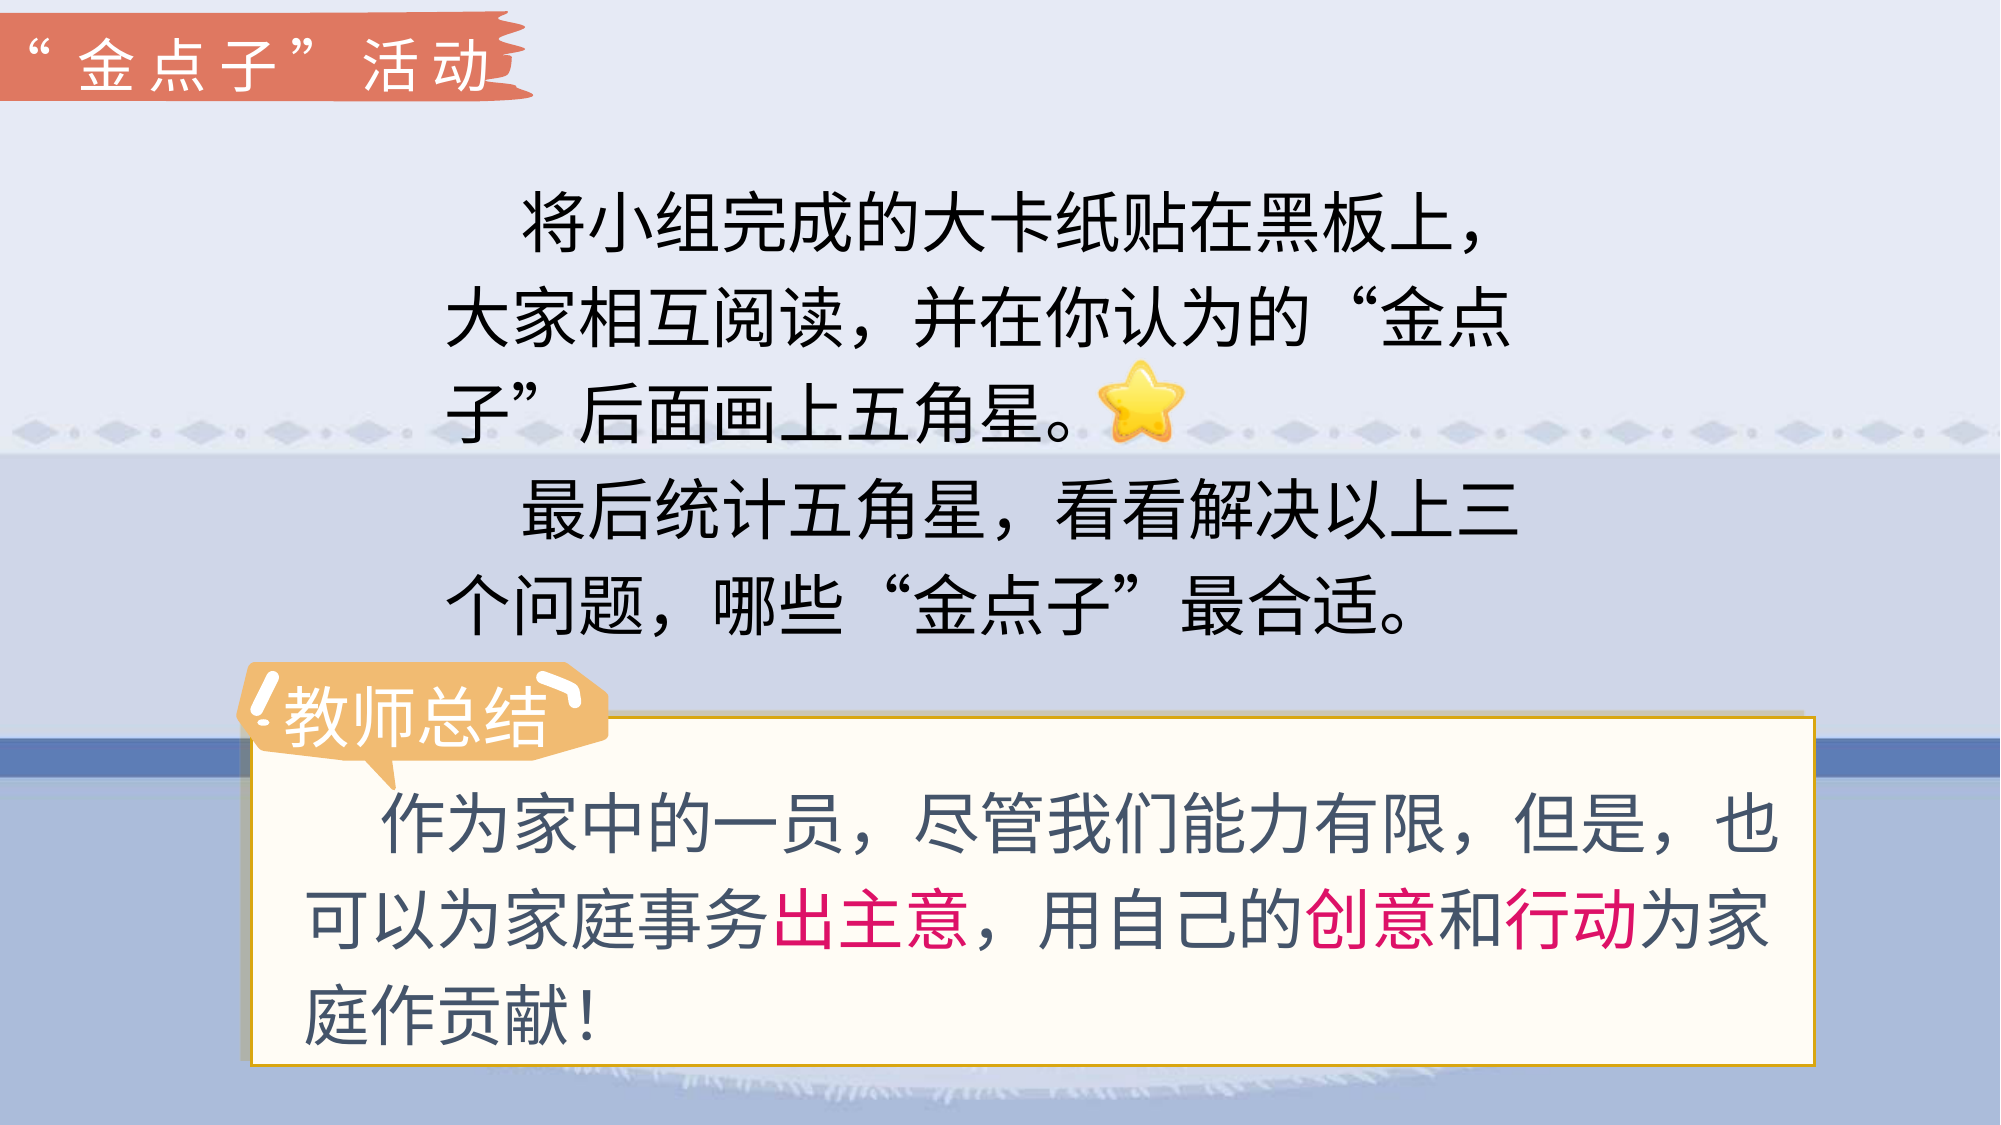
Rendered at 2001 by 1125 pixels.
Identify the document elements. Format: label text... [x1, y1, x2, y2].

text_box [0, 7, 534, 108]
picture [0, 0, 2000, 1125]
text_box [235, 652, 1815, 1066]
text_box 将小组完成的大卡纸贴在黑板上，大家相互阅读，并在你认为的“金点子”后面画上五角星。 最后统计五角星，看看解决以上三个问题，哪些“金点子”最合适。 [335, 130, 1620, 652]
